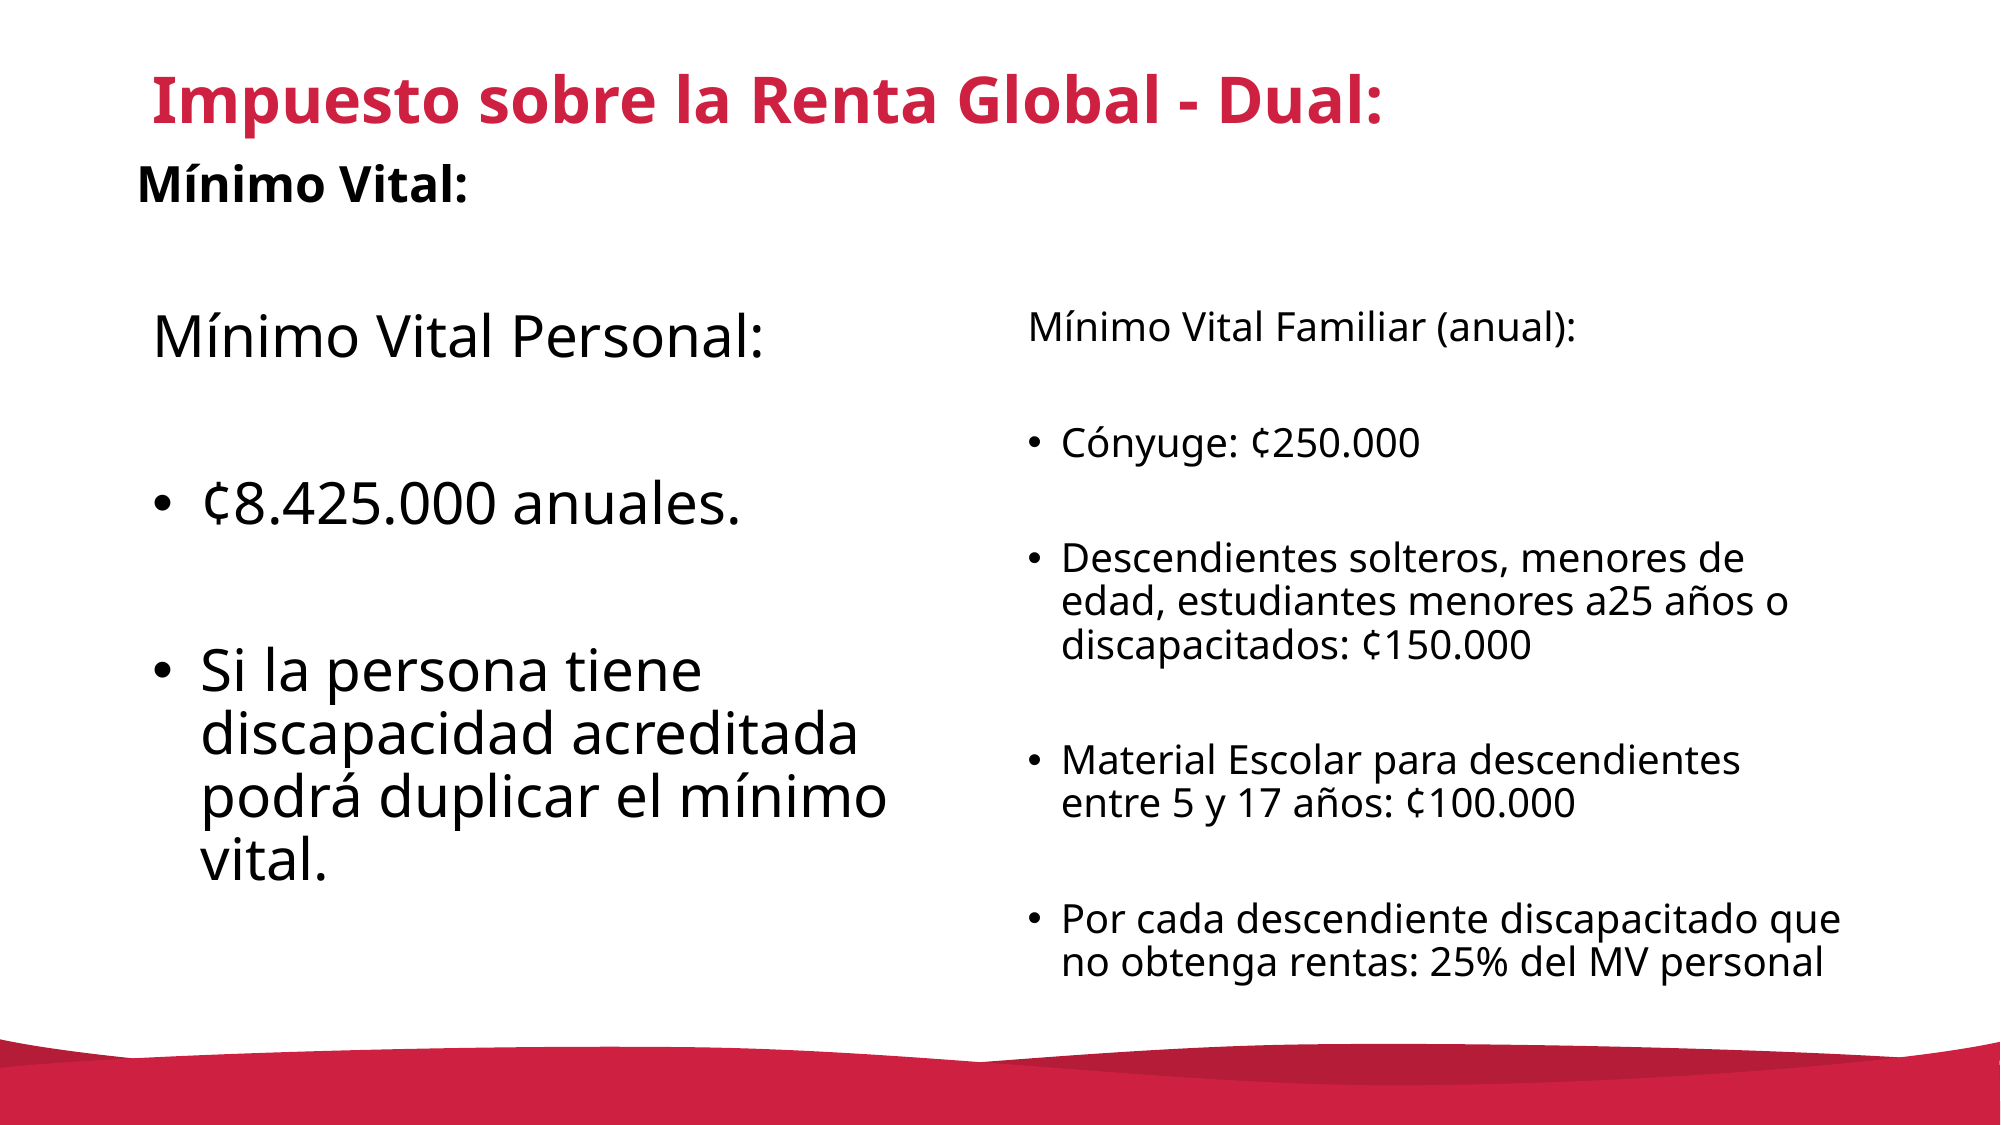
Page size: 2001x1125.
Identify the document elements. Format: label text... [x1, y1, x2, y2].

list Mínimo Vital Personal: ¢8.425.000 anuales. Si la persona tiene discapacidad acreditada podrá duplicar el mínimo vital. [137, 299, 988, 1014]
text_box Mínimo Vital: [121, 152, 1934, 238]
title Impuesto sobre la Renta Global - Dual: [137, 59, 1863, 145]
list Mínimo Vital Familiar (anual): Cónyuge: ¢250.000 Descendientes solteros, menores de edad, estudiantes menores a25 años o discapacitados: ¢150.000 Material Escolar para descendientes entre 5 y 17 años: ¢100.000 Por cada descendiente discapacitado que no obtenga rentas: 25% del MV personal [1012, 299, 1863, 1032]
